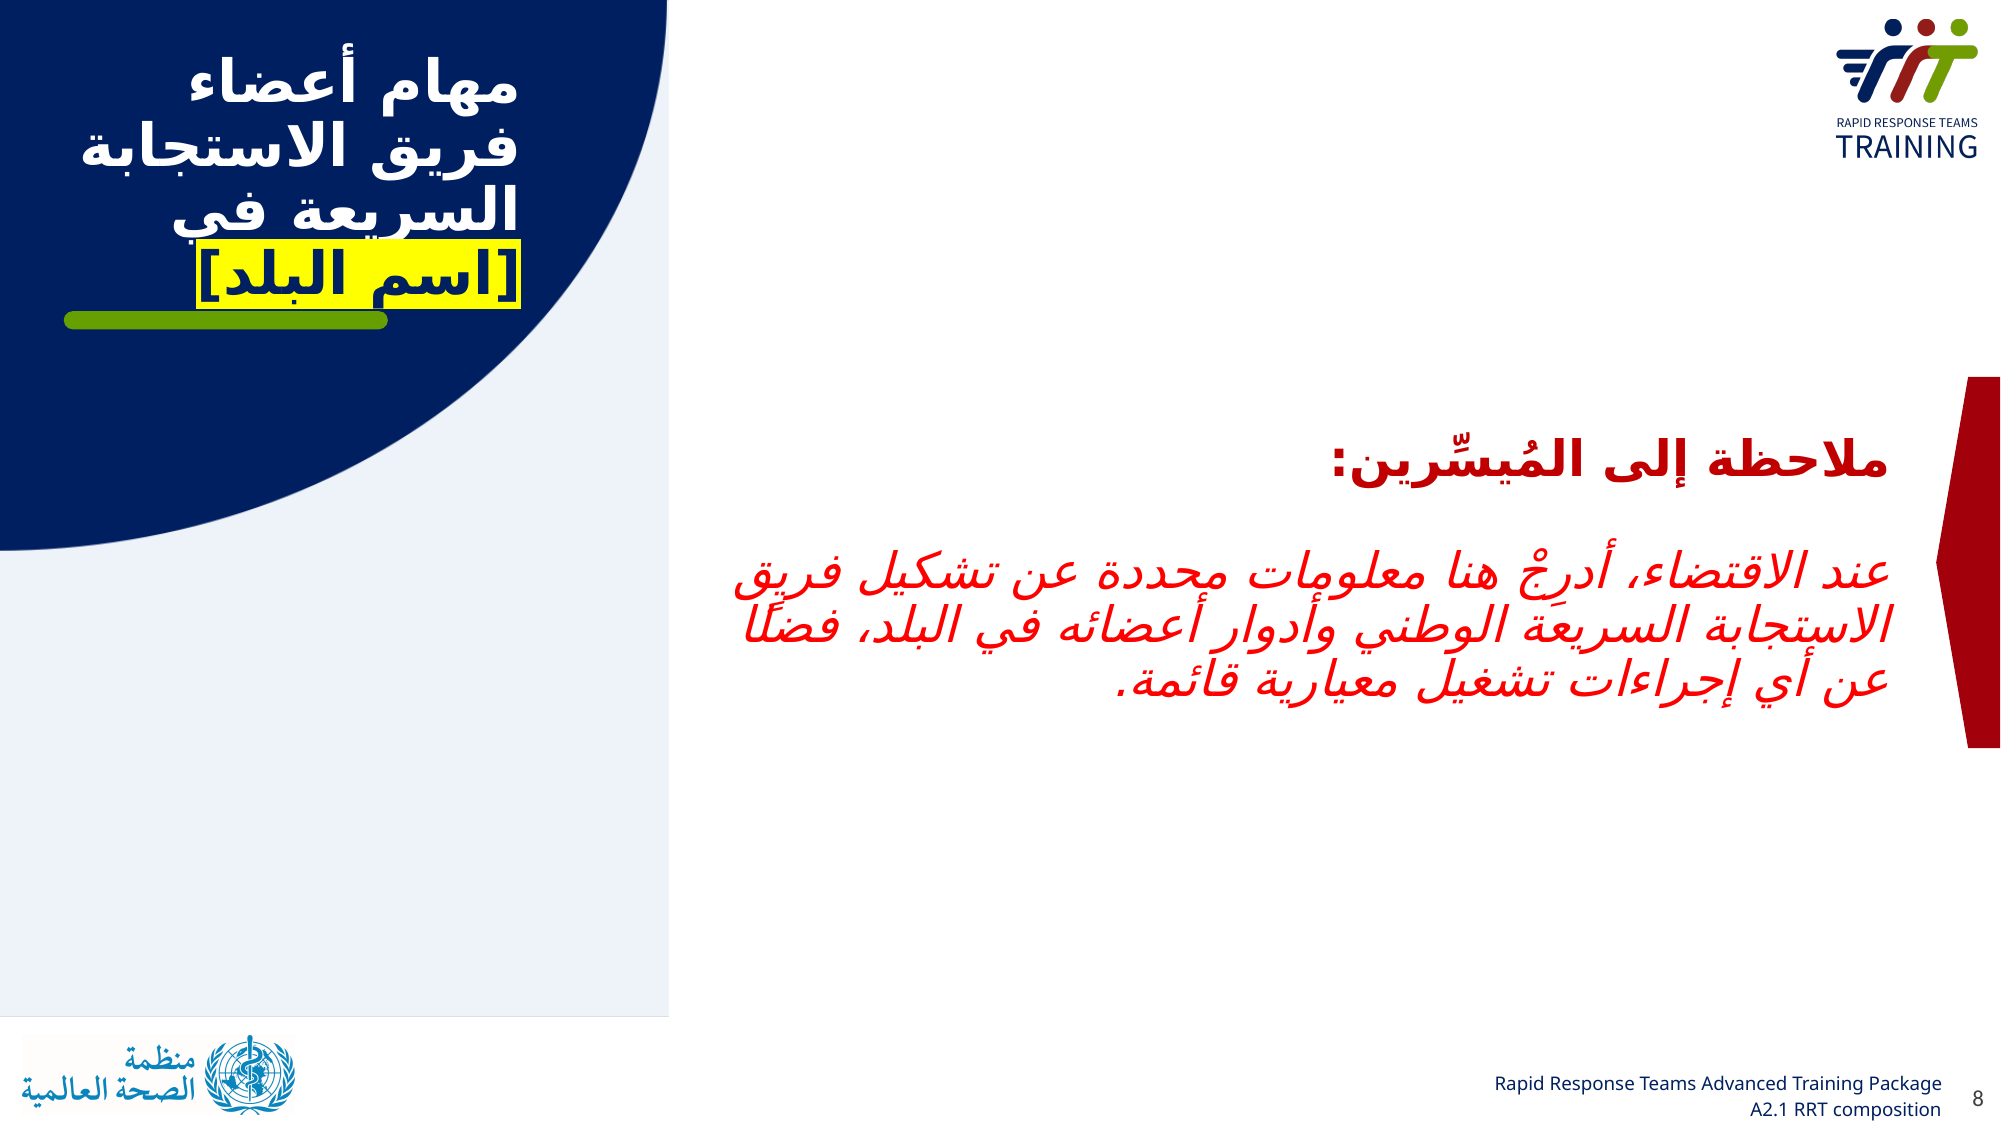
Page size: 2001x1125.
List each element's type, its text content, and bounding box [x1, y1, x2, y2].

picture [0, 0, 669, 1018]
list ملاحظة إلى المُيسِّرين: عند الاقتضاء، أدرِجْ هنا معلومات محددة عن تشكيل فريق الاستجابة السريعة الوطني وأدوار أعضائه في البلد، فضلًا عن أي إجراءات تشغيل معيارية قائمة. [670, 425, 1906, 1100]
picture [22, 1035, 295, 1115]
picture [252, 1050, 258, 1059]
picture [1835, 19, 1978, 167]
title مهام أعضاء فريق الاستجابة السريعة في [اسم البلد] [62, 20, 530, 339]
text_box [63, 311, 388, 330]
